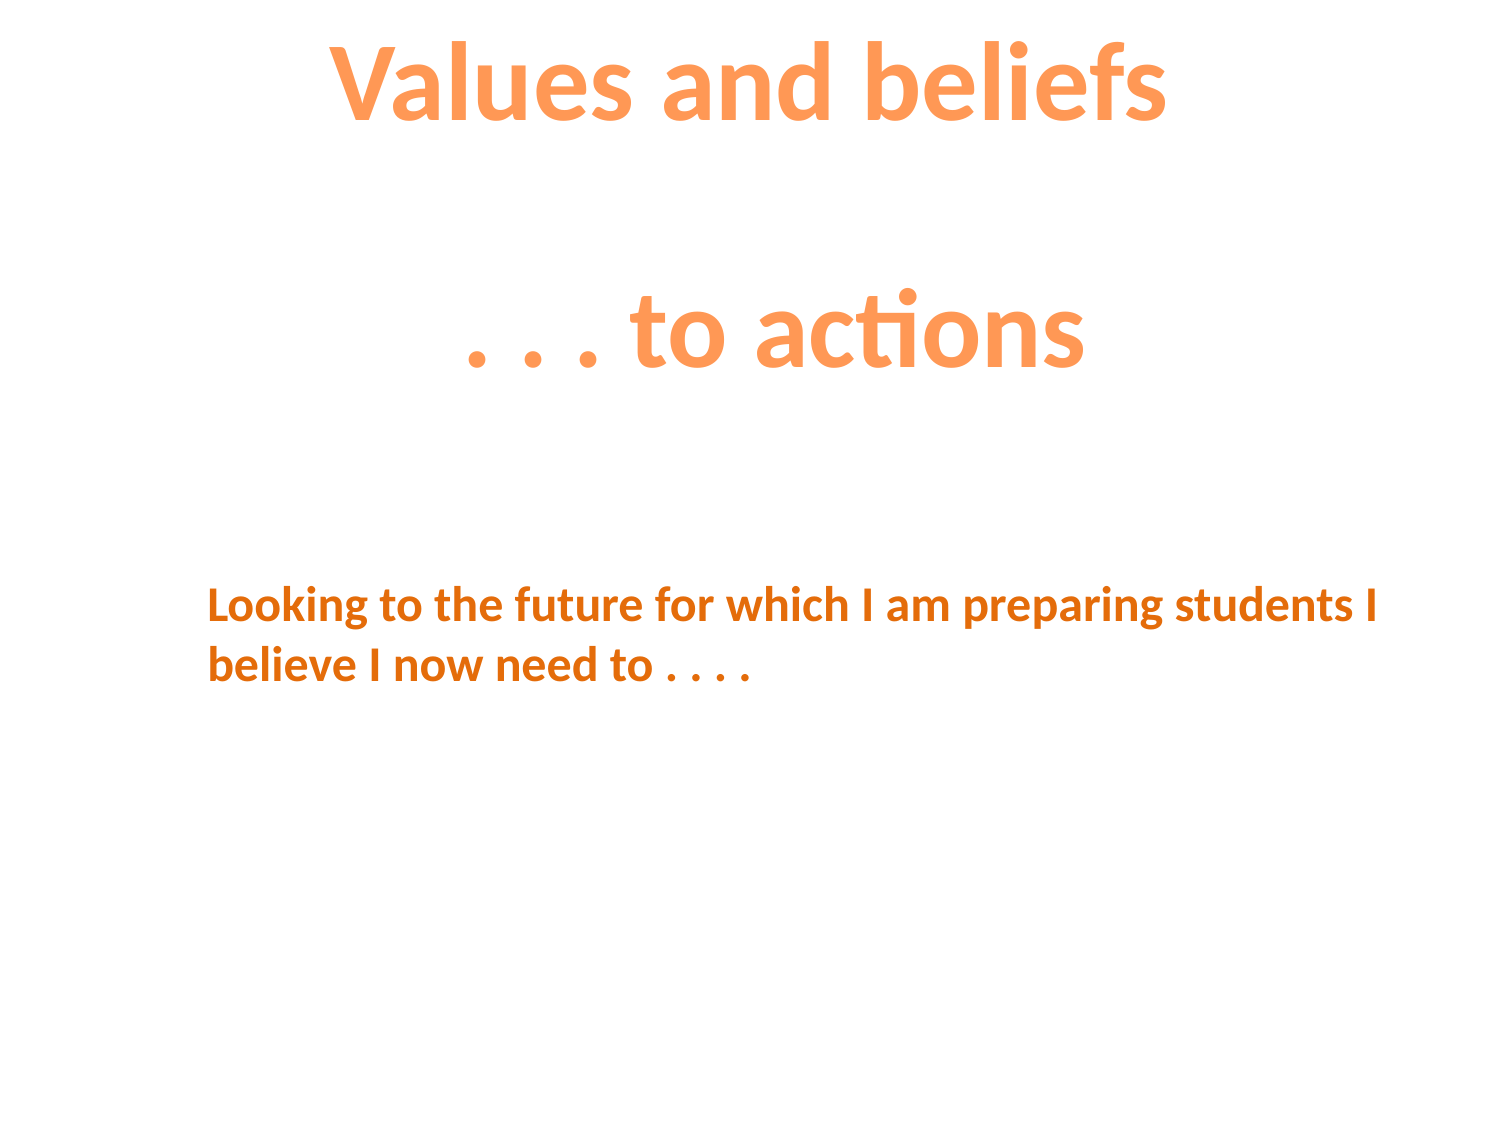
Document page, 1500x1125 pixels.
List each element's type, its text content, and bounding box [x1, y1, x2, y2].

text_box . . . to actions [447, 247, 1103, 397]
text_box Values and beliefs [314, 0, 1186, 150]
text_box Looking to the future for which I am preparing students I believe I now need to . . . . [192, 564, 1426, 745]
